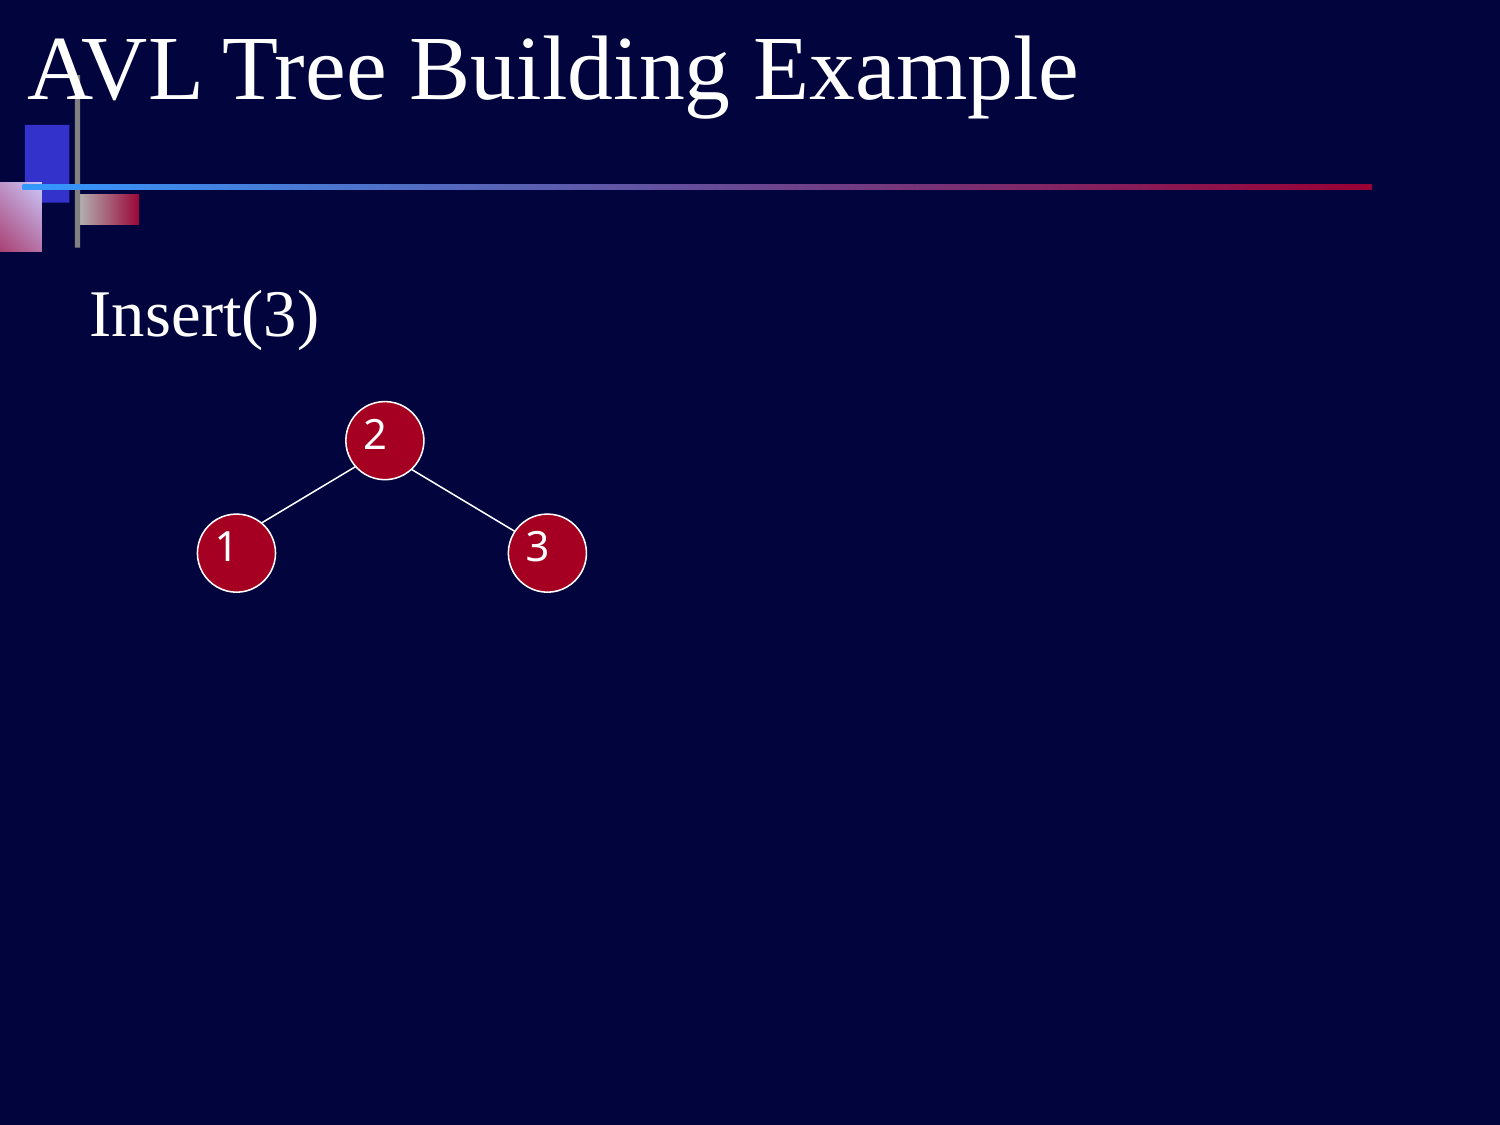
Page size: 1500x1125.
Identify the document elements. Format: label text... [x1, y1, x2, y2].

list Insert(3) [74, 262, 1425, 375]
title AVL Tree Building Example [12, 0, 1362, 138]
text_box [399, 462, 526, 538]
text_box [187, 512, 276, 593]
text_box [498, 512, 587, 593]
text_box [335, 399, 425, 480]
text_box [237, 462, 363, 538]
